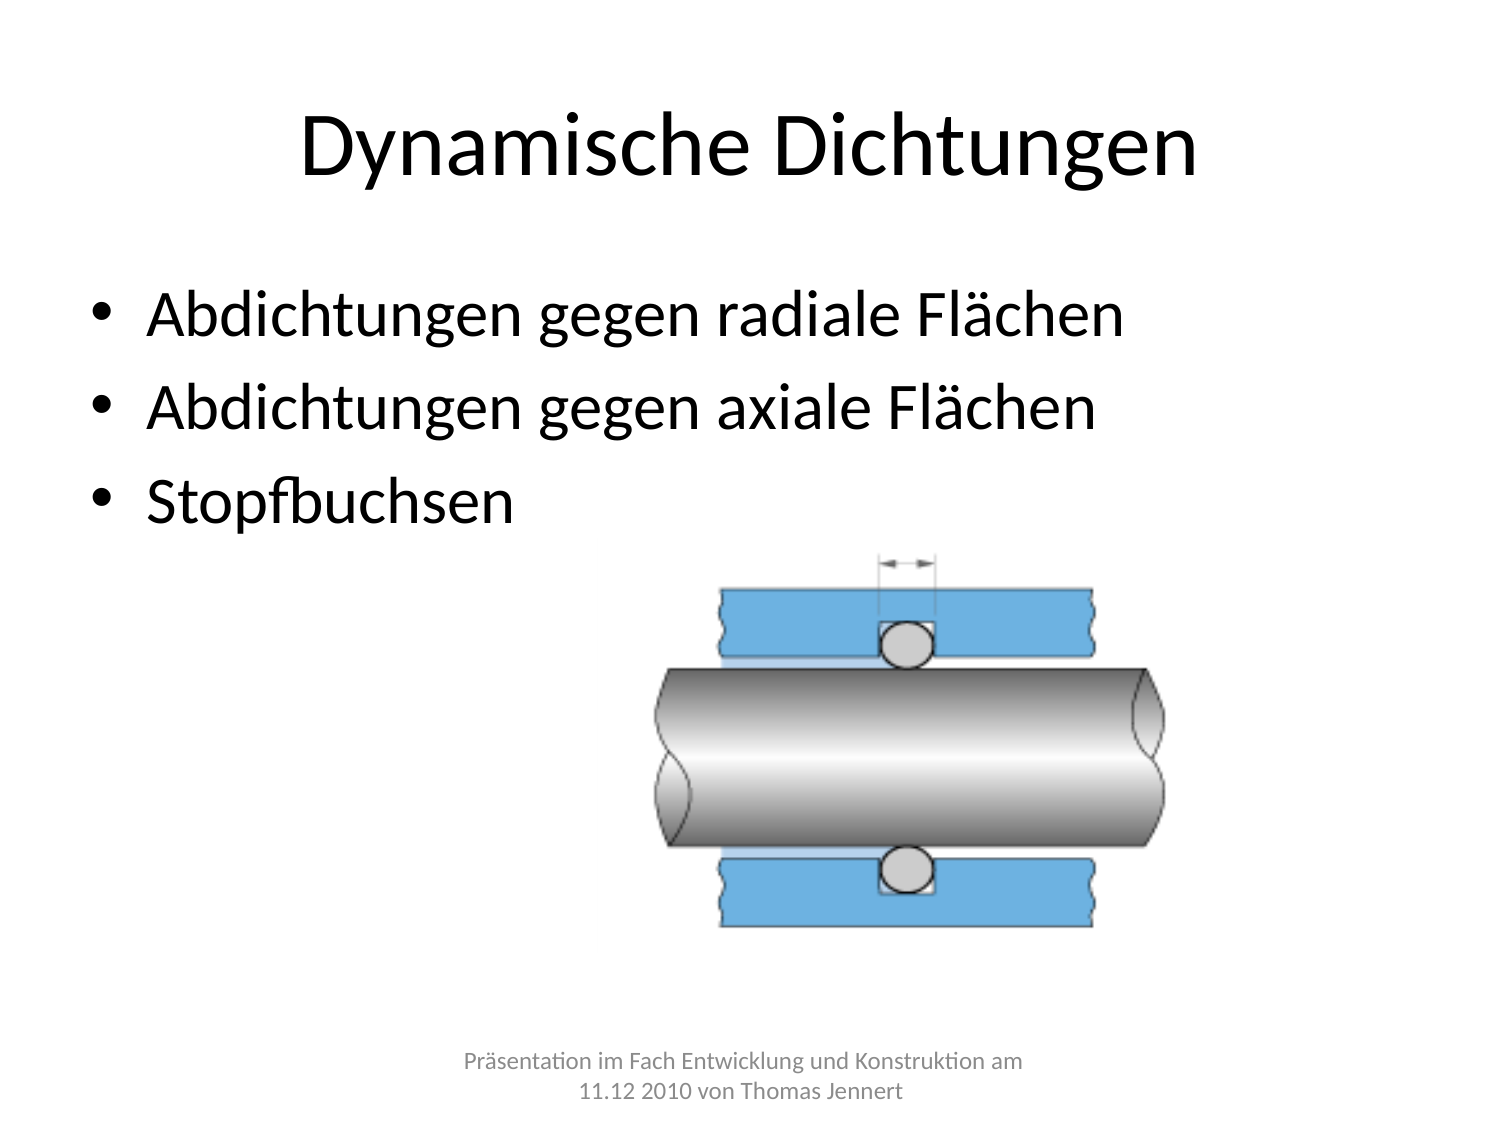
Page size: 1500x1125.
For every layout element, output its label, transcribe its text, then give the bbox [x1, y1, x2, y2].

title Dynamische Dichtungen [75, 45, 1425, 233]
list Abdichtungen gegen radiale Flächen Abdichtungen gegen axiale Flächen Stopfbuchsen [75, 262, 1425, 1005]
picture [596, 538, 1235, 953]
footer Präsentation im Fach Entwicklung und Konstruktion am 11.12 2010 von Thomas Jennert [442, 1046, 1046, 1103]
